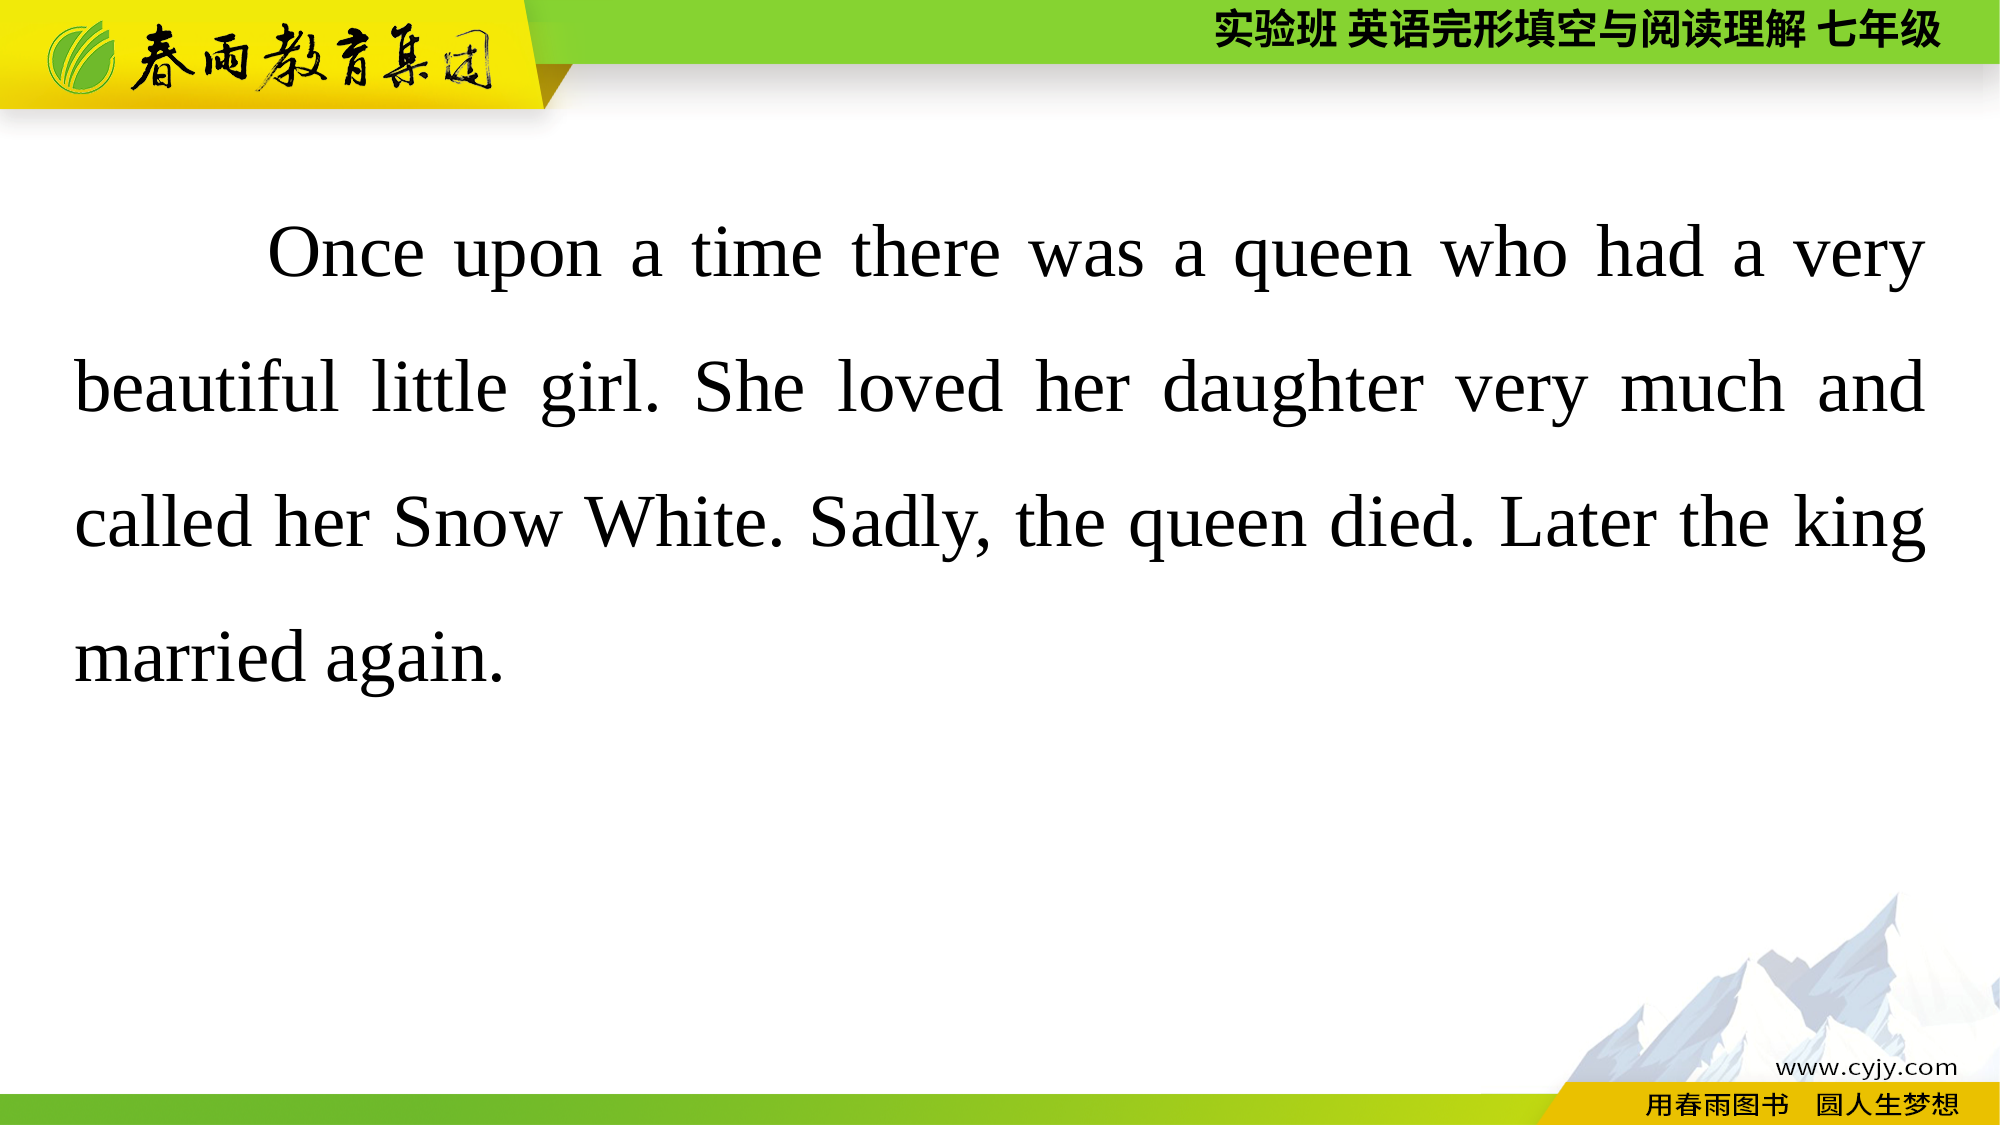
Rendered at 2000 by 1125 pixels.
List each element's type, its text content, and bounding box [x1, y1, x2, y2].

list Once upon a time there was a queen who had a very beautiful little girl. She loved her daughter very much and called her Snow White. Sadly, the queen died. Later the king married again. [59, 149, 1944, 710]
picture [0, 0, 2000, 1125]
